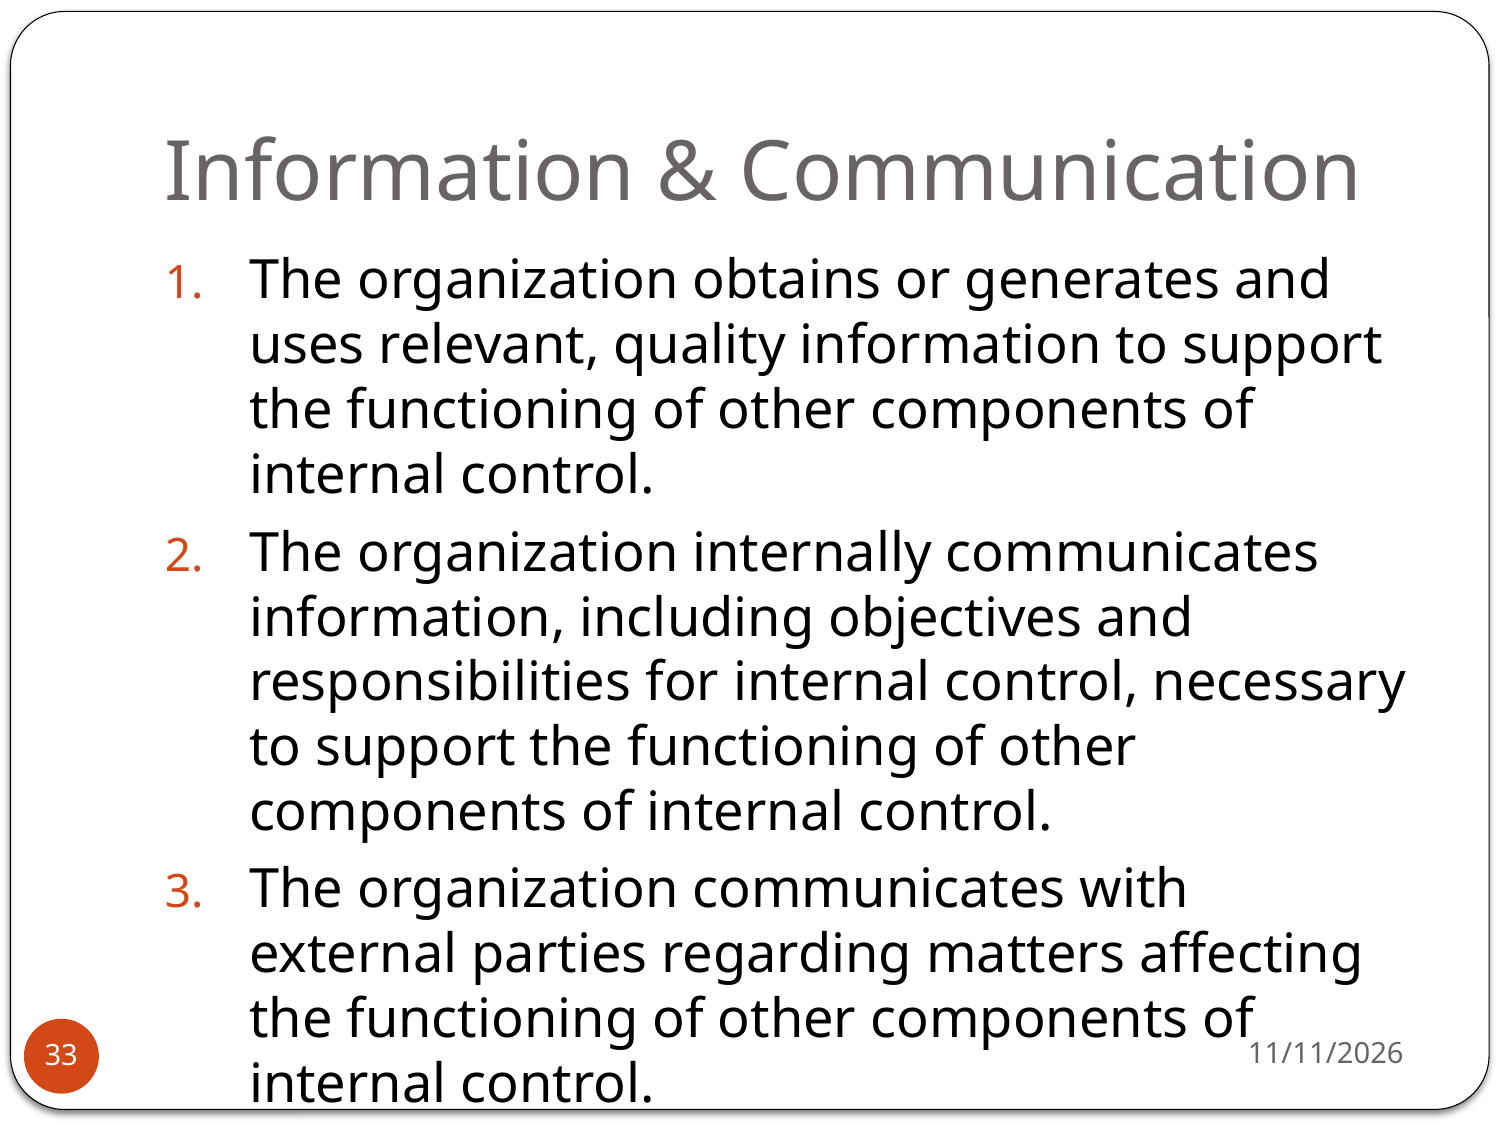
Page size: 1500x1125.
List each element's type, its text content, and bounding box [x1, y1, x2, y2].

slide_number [1012, 1015, 1419, 1094]
title Information & Communication [150, 45, 1425, 233]
slide_number 33 [23, 1018, 99, 1094]
list The organization obtains or generates and uses relevant, quality information to support the functioning of other components of internal control. The organization internally communicates information, including objectives and responsibilities for internal control, necessary to support the functioning of other components of internal control. The organization communicates with external parties regarding matters affecting the functioning of other components of internal control. [150, 237, 1425, 988]
